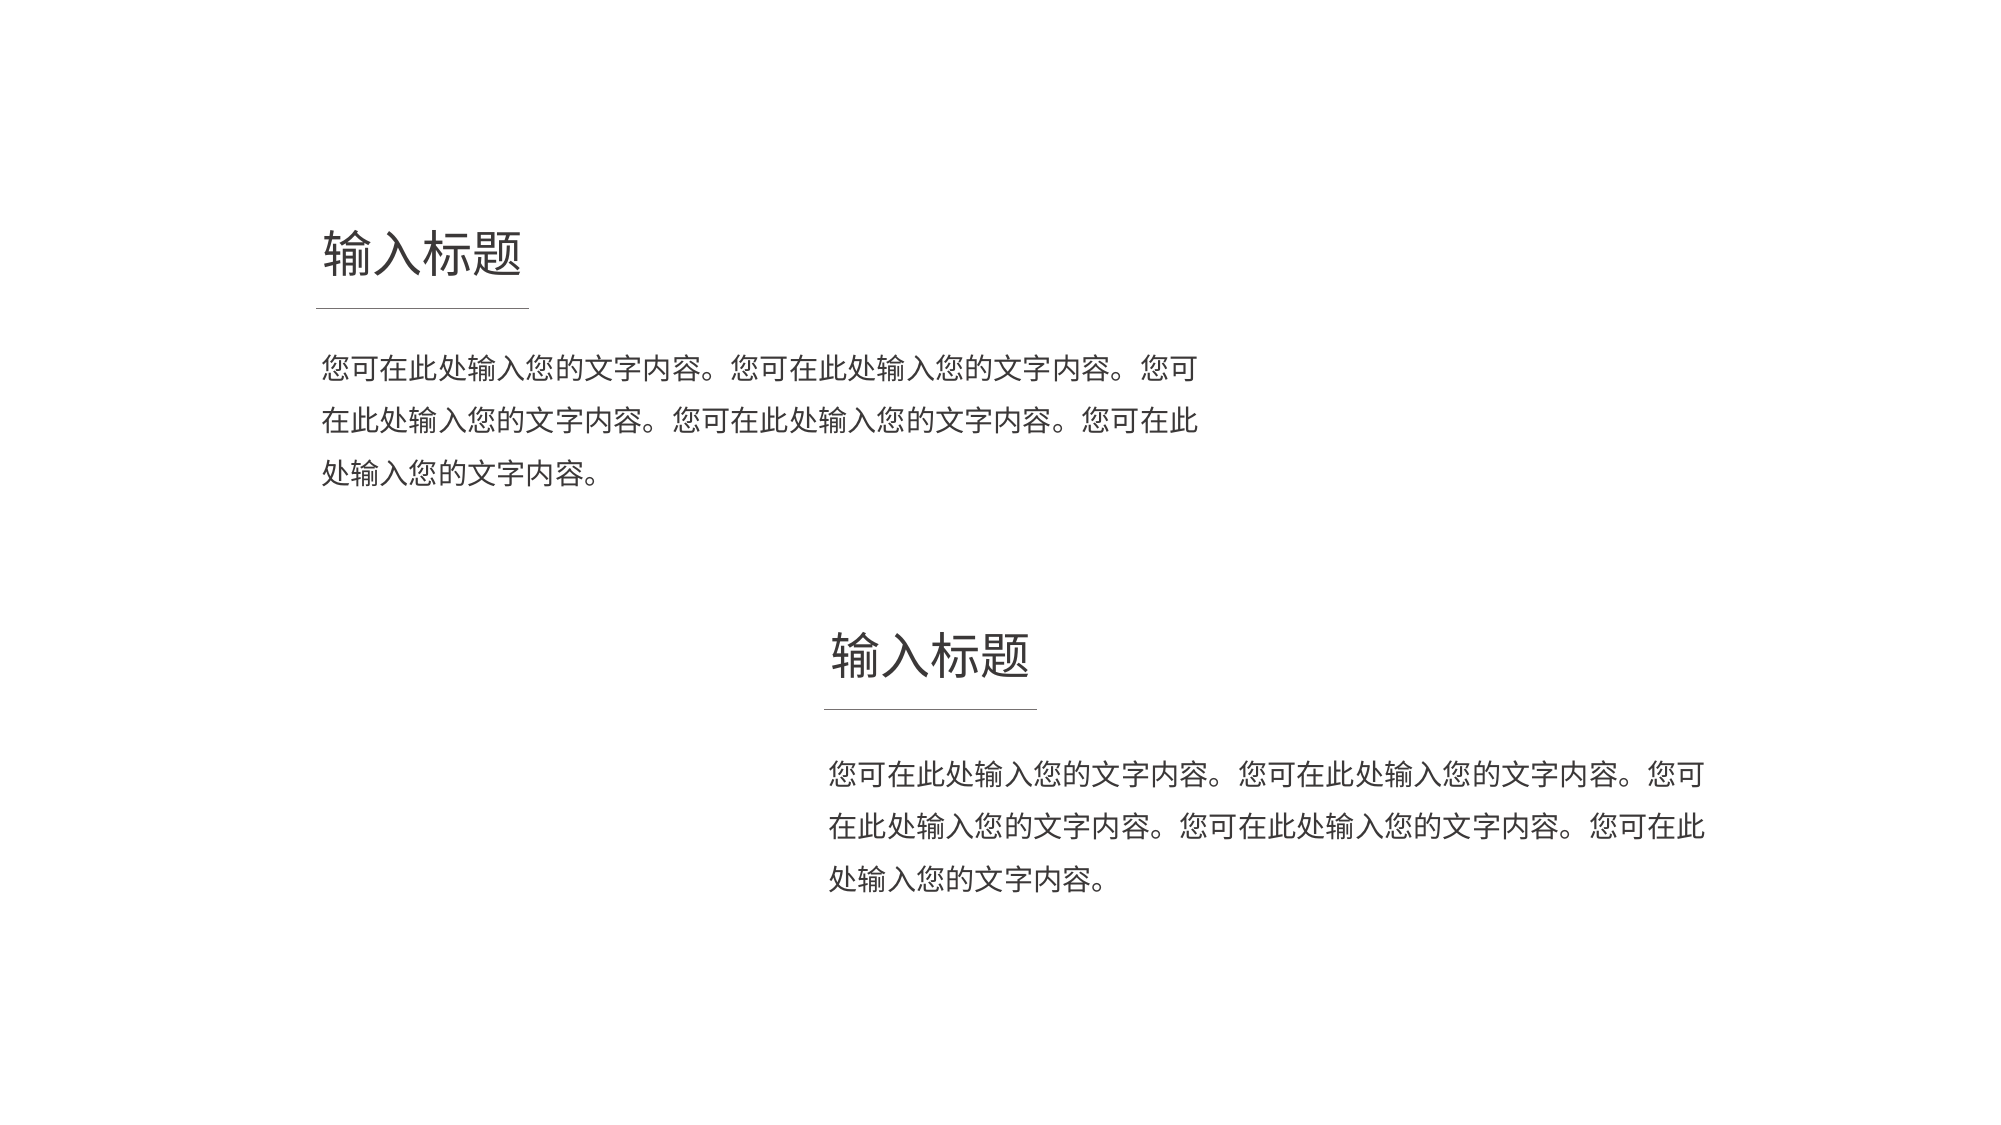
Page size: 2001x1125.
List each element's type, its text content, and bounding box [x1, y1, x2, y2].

text_box 您可在此处输入您的文字内容。您可在此处输入您的文字内容。您可在此处输入您的文字内容。您可在此处输入您的文字内容。您可在此处输入您的文字内容。 [306, 325, 1215, 498]
text_box 输入标题 [307, 215, 538, 290]
text_box 您可在此处输入您的文字内容。您可在此处输入您的文字内容。您可在此处输入您的文字内容。您可在此处输入您的文字内容。您可在此处输入您的文字内容。 [814, 730, 1723, 904]
text_box 输入标题 [815, 616, 1046, 692]
